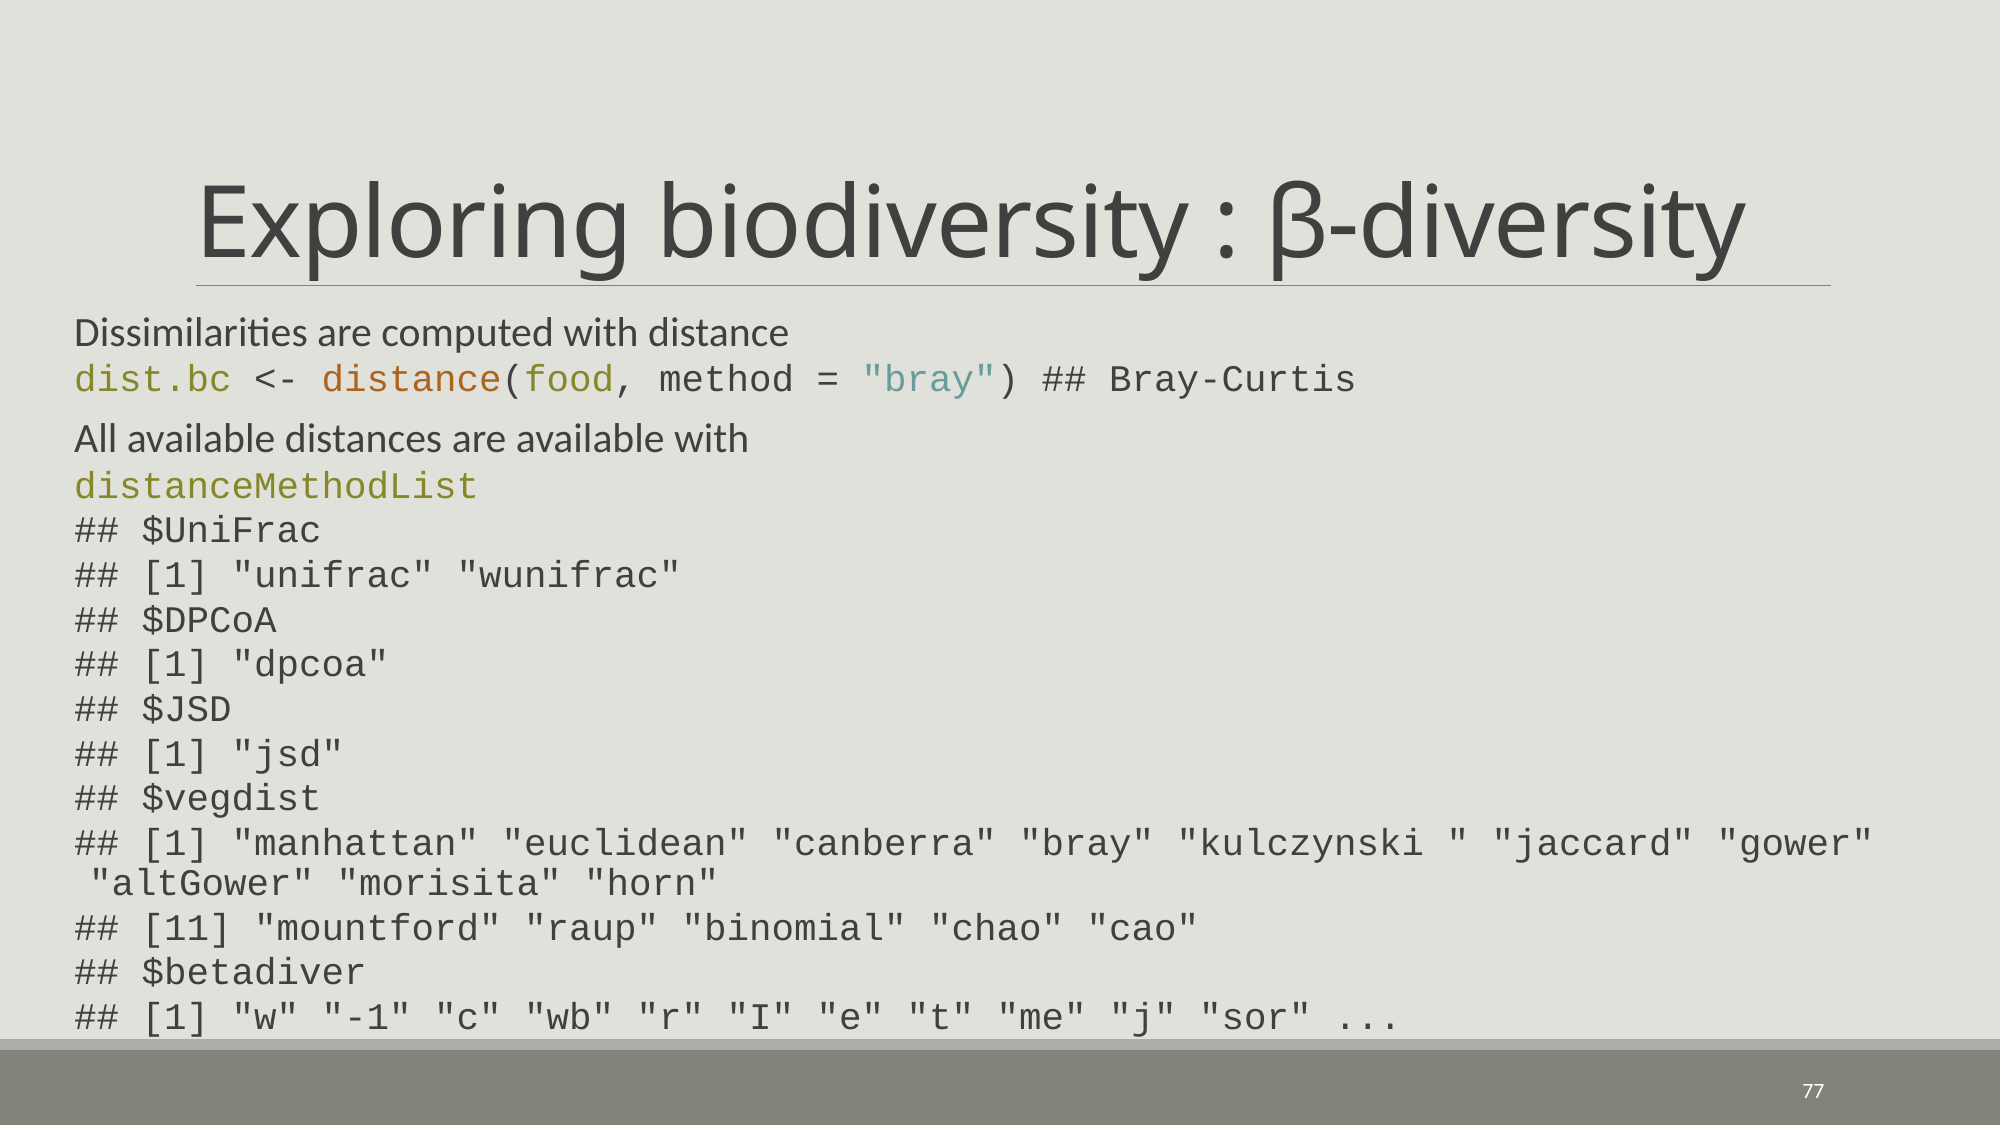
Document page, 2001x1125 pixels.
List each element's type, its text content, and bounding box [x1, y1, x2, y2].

slide_number 77 [1624, 1059, 1840, 1120]
list Dissimilarities are computed with distance dist.bc <- distance(food, method = "bray") ## Bray-Curtis All available distances are available with distanceMethodList ## $UniFrac ## [1] "unifrac" "wunifrac" ## $DPCoA ## [1] "dpcoa" ## $JSD ## [1] "jsd" ## $vegdist ## [1] "manhattan" "euclidean" "canberra" "bray" "kulczynski " "jaccard" "gower" "altGower" "morisita" "horn" ## [11] "mountford" "raup" "binomial" "chao" "cao" ## $betadiver ## [1] "w" "-1" "c" "wb" "r" "I" "e" "t" "me" "j" "sor" ... [74, 302, 1975, 963]
title Exploring biodiversity : β-diversity [180, 47, 1830, 285]
